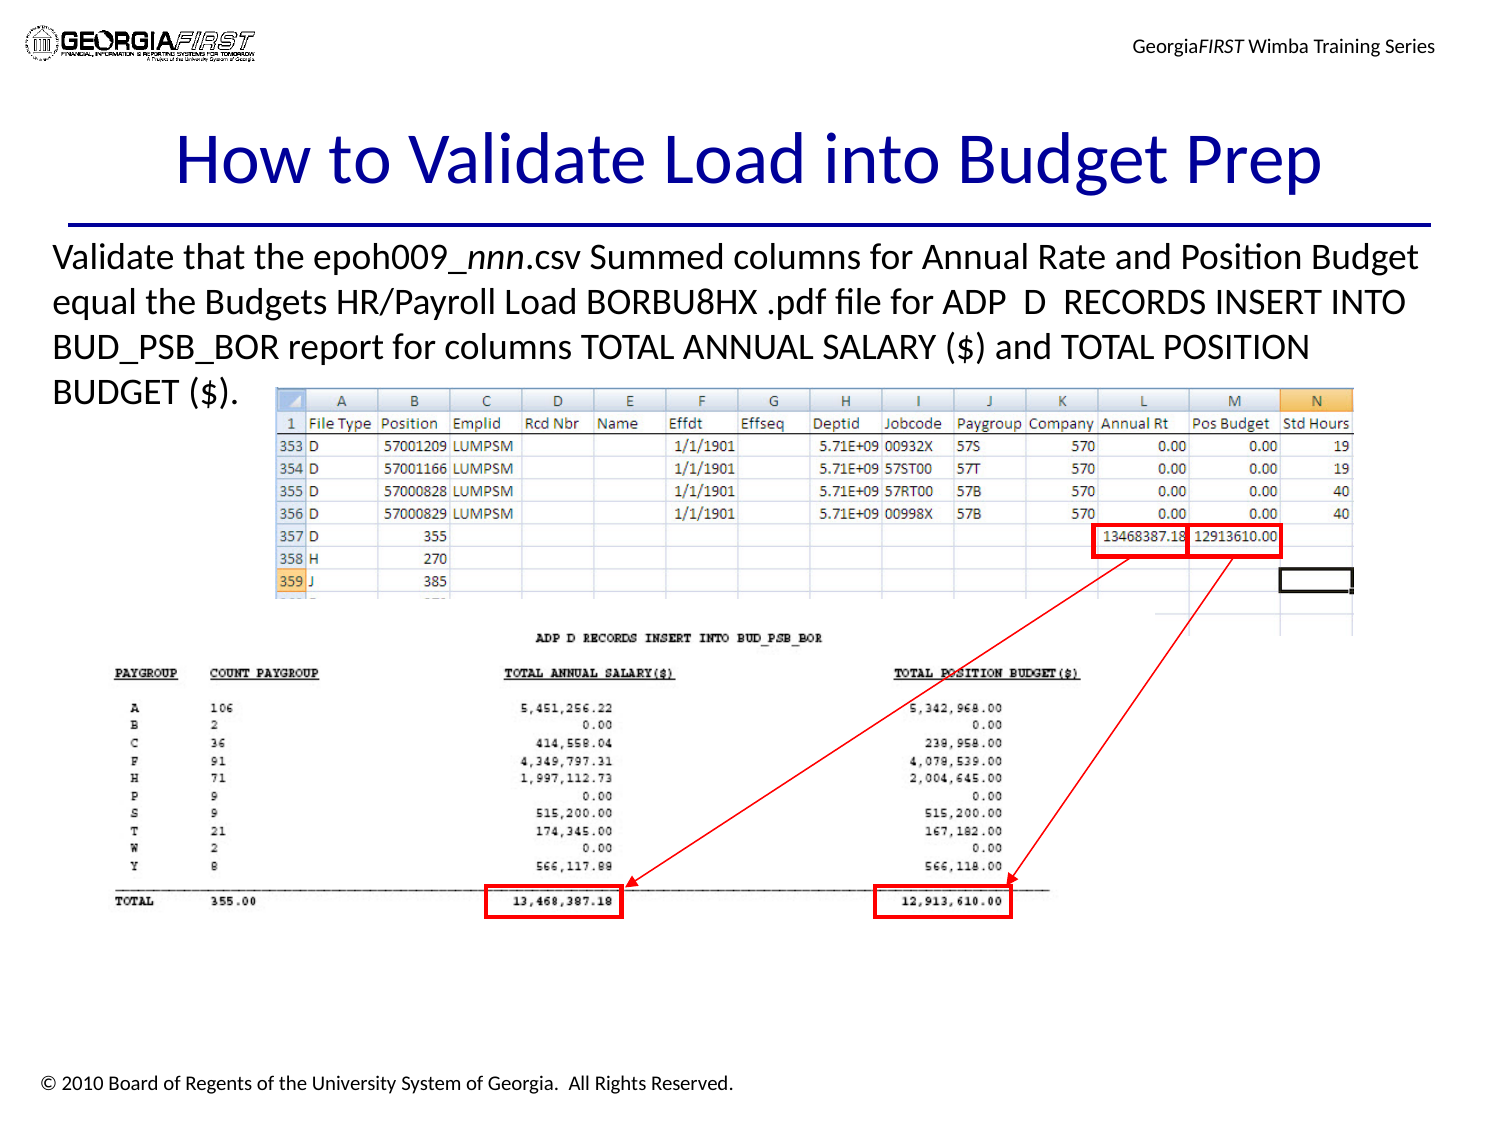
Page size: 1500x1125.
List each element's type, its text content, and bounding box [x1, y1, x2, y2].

title How to Validate Load into Budget Prep [75, 75, 1425, 224]
picture [24, 24, 255, 63]
text_box Validate that the epoh009_nnn.csv Summed columns for Annual Rate and Position Budget equal the Budgets HR/Payroll Load BORBU8HX .pdf file for ADP D RECORDS INSERT INTO BUD_PSB_BOR report for columns TOTAL ANNUAL SALARY ($) and TOTAL POSITION BUDGET ($). [37, 224, 1450, 420]
picture [74, 387, 1354, 940]
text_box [955, 606, 1286, 836]
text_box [624, 555, 1134, 888]
